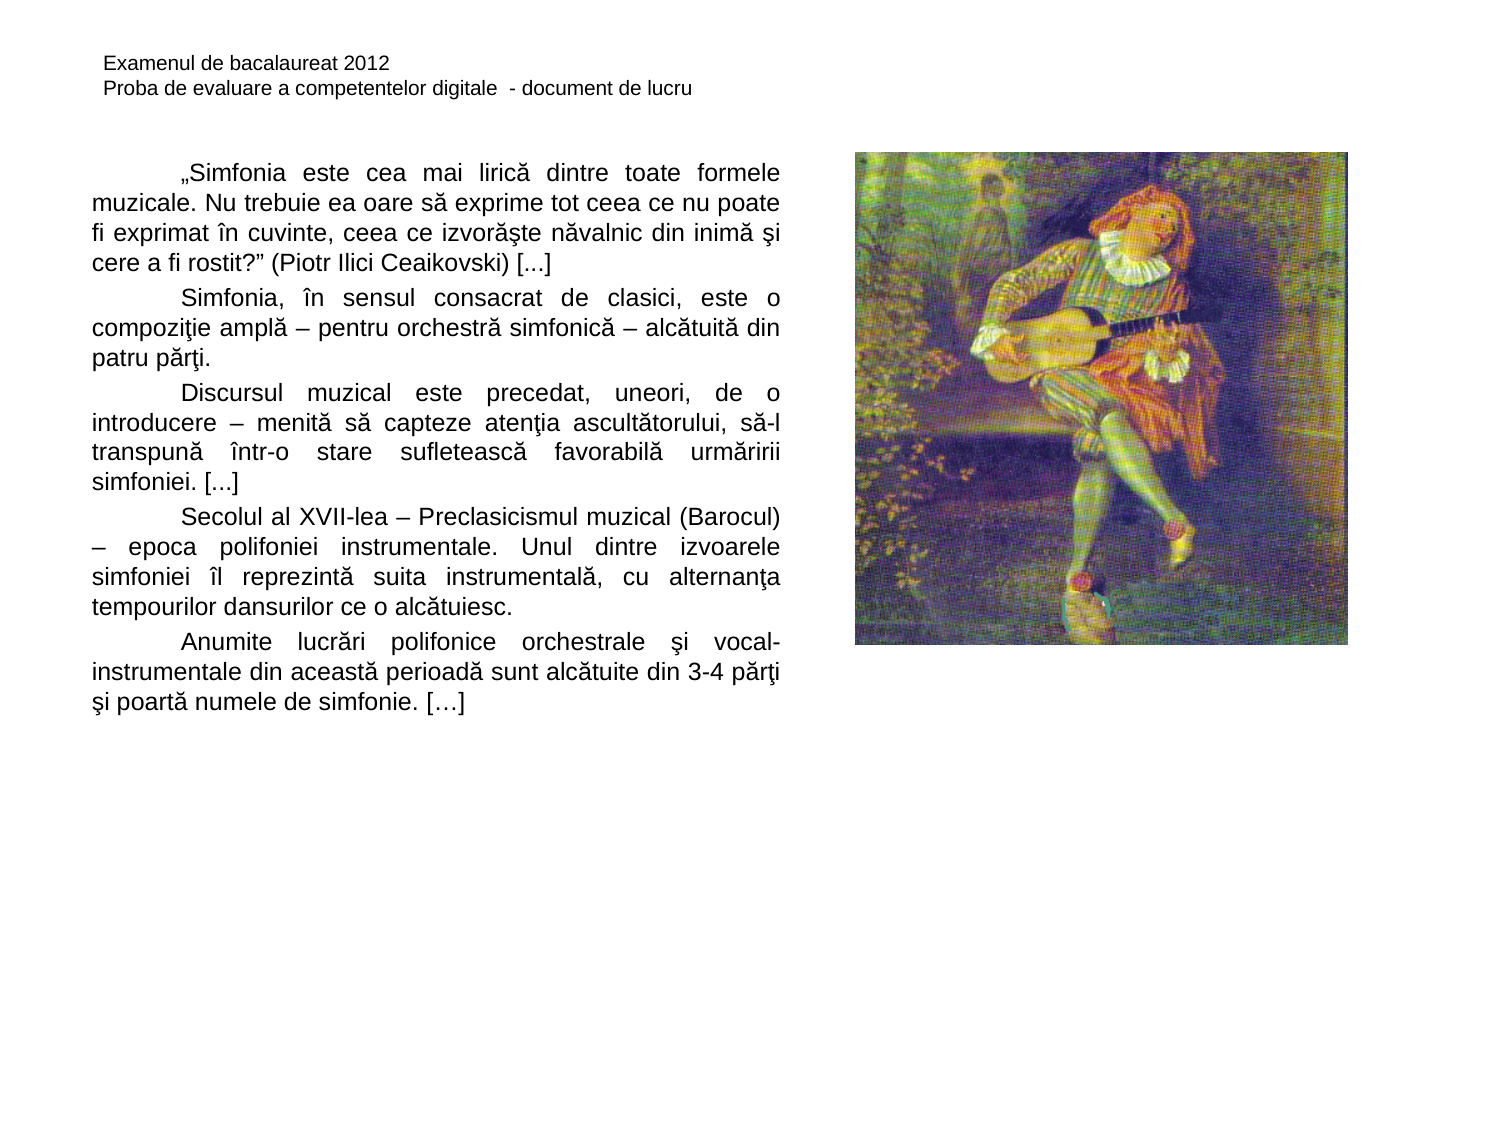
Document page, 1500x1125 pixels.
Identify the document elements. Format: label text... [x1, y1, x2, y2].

picture [855, 152, 1349, 646]
list „Simfonia este cea mai lirică dintre toate formele muzicale. Nu trebuie ea oare să exprime tot ceea ce nu poate fi exprimat în cuvinte, ceea ce izvorăşte năvalnic din inimă şi cere a fi rostit?” (Piotr Ilici Ceaikovski) [...] Simfonia, în sensul consacrat de clasici, este o compoziţie amplă – pentru orchestră simfonică – alcătuită din patru părţi. Discursul muzical este precedat, uneori, de o introducere – menită să capteze atenţia ascultătorului, să-l transpună într-o stare sufletească favorabilă urmăririi simfoniei. [...] Secolul al XVII-lea – Preclasicismul muzical (Barocul) – epoca polifoniei instrumentale. Unul dintre izvoarele simfoniei îl reprezintă suita instrumentală, cu alternanţa tempourilor dansurilor ce o alcătuiesc. Anumite lucrări polifonice orchestrale şi vocal-instrumentale din această perioadă sunt alcătuite din 3-4 părţi şi poartă numele de simfonie. […] [76, 148, 798, 1061]
text_box Examenul de bacalaureat 2012 Proba de evaluare a competentelor digitale - document de lucru [88, 42, 1459, 143]
